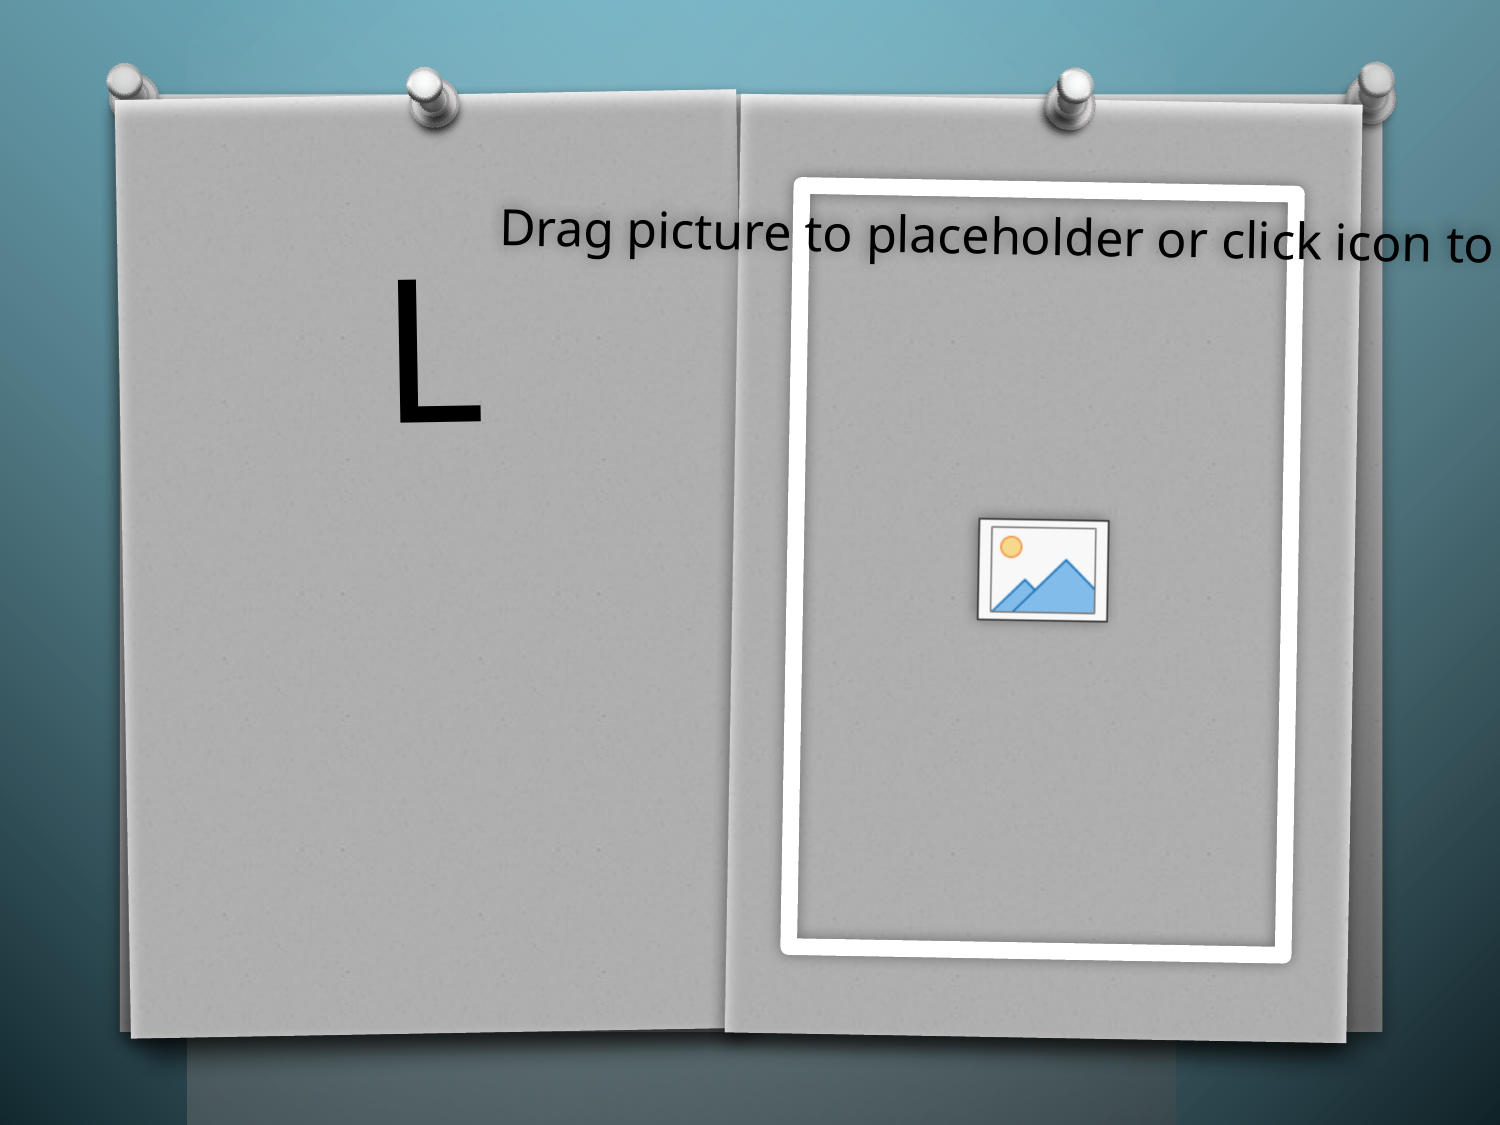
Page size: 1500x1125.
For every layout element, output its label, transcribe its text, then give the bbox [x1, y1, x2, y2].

title L [179, 222, 687, 475]
picture [803, 197, 1282, 943]
picture [375, 33, 497, 157]
picture [1016, 41, 1138, 162]
